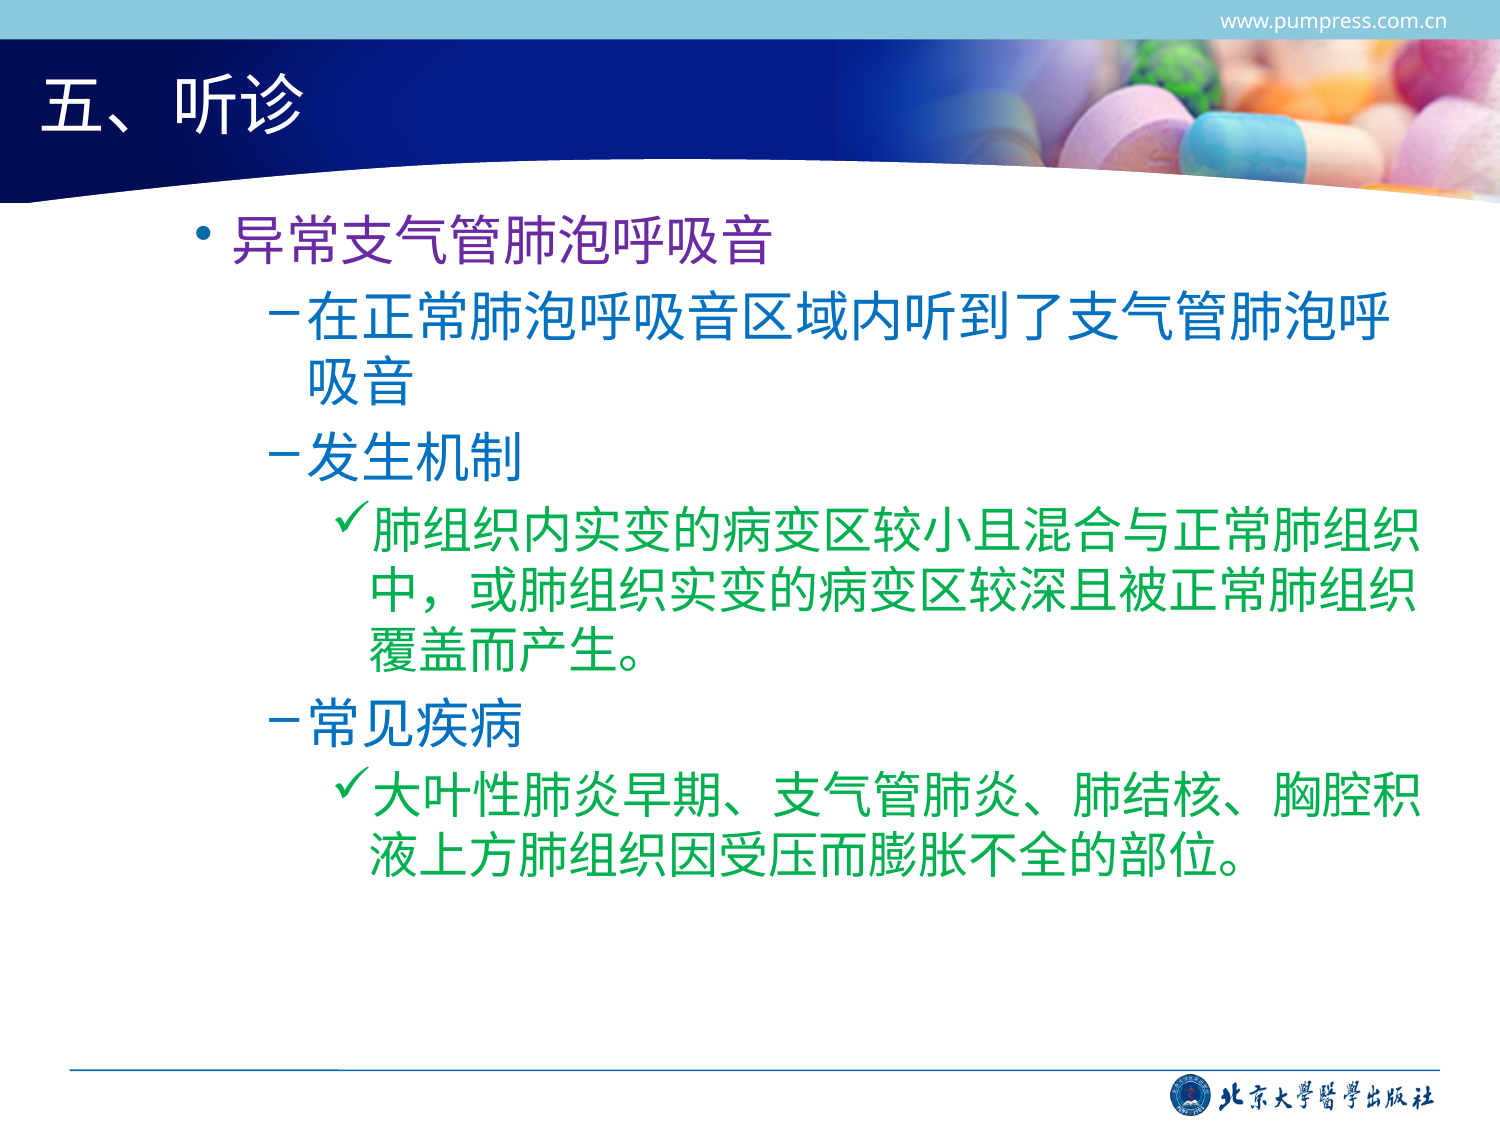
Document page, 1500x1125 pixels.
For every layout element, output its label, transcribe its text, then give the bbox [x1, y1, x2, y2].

slide_number www.pumpress.com.cn [1024, 0, 1463, 38]
title 五、听诊 [23, 56, 1349, 149]
picture [1170, 1074, 1436, 1118]
picture [0, 40, 1500, 203]
list 异常支气管肺泡呼吸音 在正常肺泡呼吸音区域内听到了支气管肺泡呼吸音 发生机制 肺组织内实变的病变区较小且混合与正常肺组织中，或肺组织实变的病变区较深且被正常肺组织覆盖而产生。 常见疾病 大叶性肺炎早期、支气管肺炎、肺结核、胸腔积液上方肺组织因受压而膨胀不全的部位。 [29, 199, 1442, 1025]
